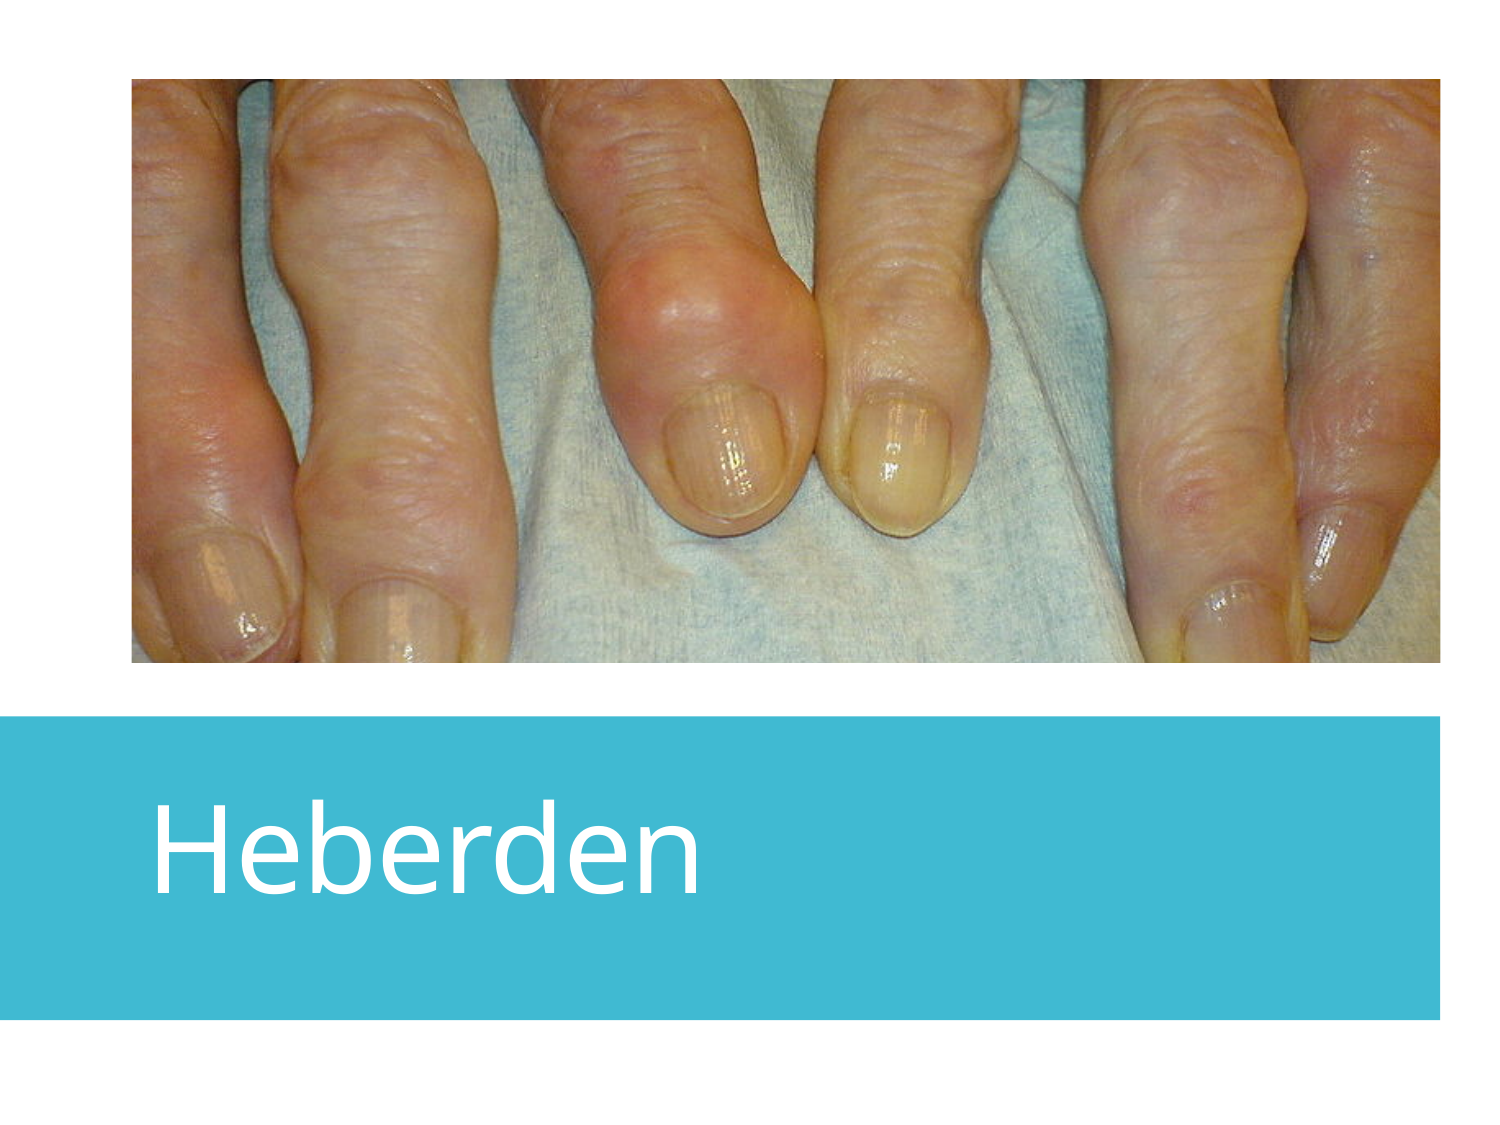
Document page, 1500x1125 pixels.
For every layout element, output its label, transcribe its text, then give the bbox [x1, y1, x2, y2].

text_box [0, 716, 1441, 1021]
picture [131, 79, 1441, 664]
title Heberden [131, 753, 1388, 928]
text_box [0, 0, 1500, 1125]
